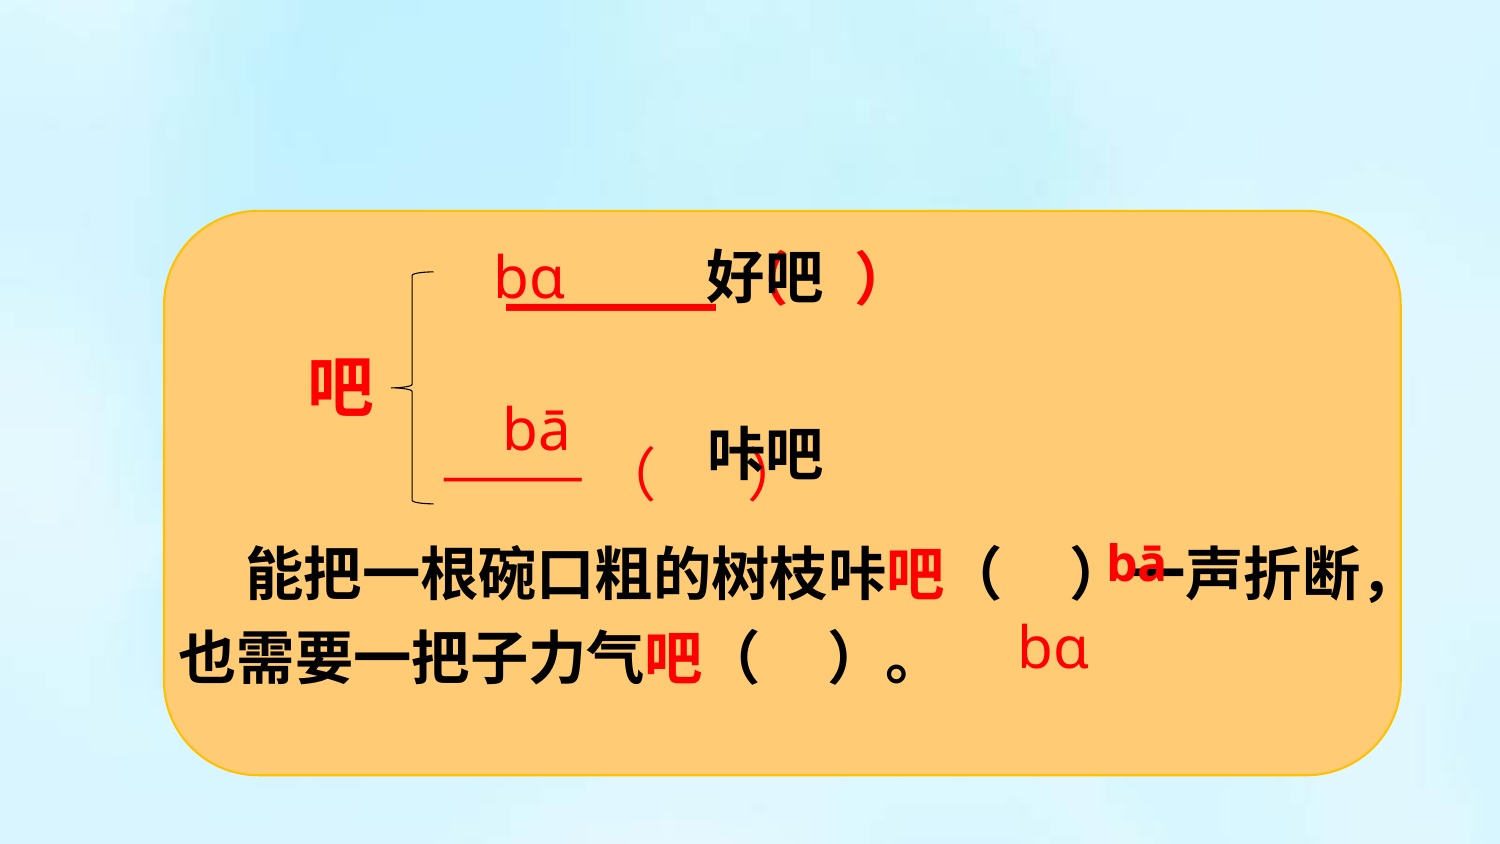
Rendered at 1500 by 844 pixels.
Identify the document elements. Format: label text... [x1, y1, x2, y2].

text_box bā [487, 384, 586, 470]
text_box 好吧 [692, 232, 839, 318]
text_box bɑ [479, 232, 581, 318]
text_box ______（ ） ———（ ） [386, 234, 968, 614]
text_box 吧 [292, 337, 386, 433]
text_box bā [1091, 524, 1232, 599]
text_box 咔吧 [692, 410, 839, 495]
text_box 能把一根碗口粗的树枝咔吧（ ）一声折断，也需要一把子力气吧（ ）。 [163, 515, 1383, 699]
text_box [162, 209, 1402, 777]
picture [0, 0, 1500, 844]
text_box bɑ [1002, 603, 1156, 688]
